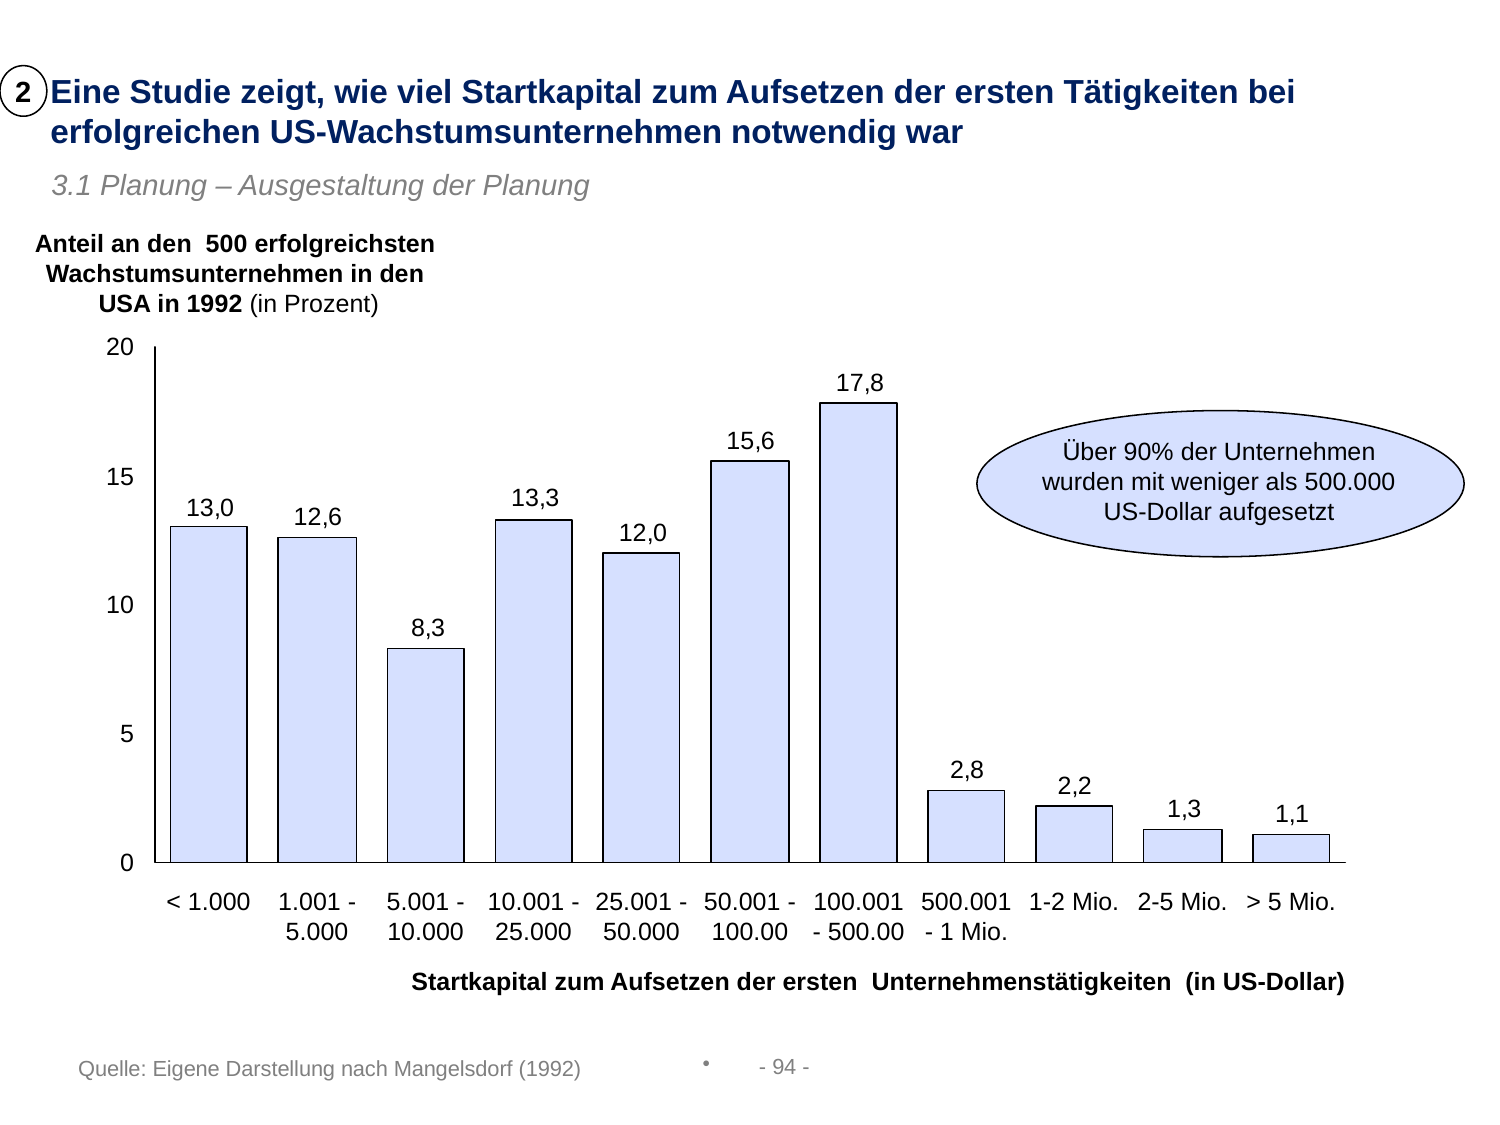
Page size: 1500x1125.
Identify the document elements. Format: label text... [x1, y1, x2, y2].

text_box 25.001 - 50.000 [594, 918, 689, 946]
text_box 100.001 - 500.00 [812, 918, 906, 946]
picture [87, 299, 1365, 910]
text_box Anteil an den 500 erfolgreichsten Wachstumsunternehmen in den USA in 1992 (in Prozent) [0, 219, 478, 325]
text_box Startkapital zum Aufsetzen der ersten Unternehmenstätigkeiten (in US-Dollar) [412, 965, 1347, 995]
text_box 10.001 - 25.000 [486, 918, 581, 946]
text_box 5.001 - 10.000 [385, 918, 466, 946]
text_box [0, 65, 51, 118]
text_box 500.001 - 1 Mio. [920, 918, 1013, 946]
text_box 3.1 Planung – Ausgestaltung der Planung [36, 159, 606, 209]
slide_number - 94 - [599, 1045, 913, 1093]
text_box Eine Studie zeigt, wie viel Startkapital zum Aufsetzen der ersten Tätigkeiten bei erfolgreichen US-Wachstumsunternehmen notwendig war [35, 63, 1433, 158]
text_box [976, 410, 1465, 558]
text_box 50.001 - 100.00 [703, 918, 797, 946]
text_box Quelle: Eigene Darstellung nach Mangelsdorf (1992) [63, 1046, 597, 1088]
text_box 1.001 - 5.000 [277, 918, 357, 946]
